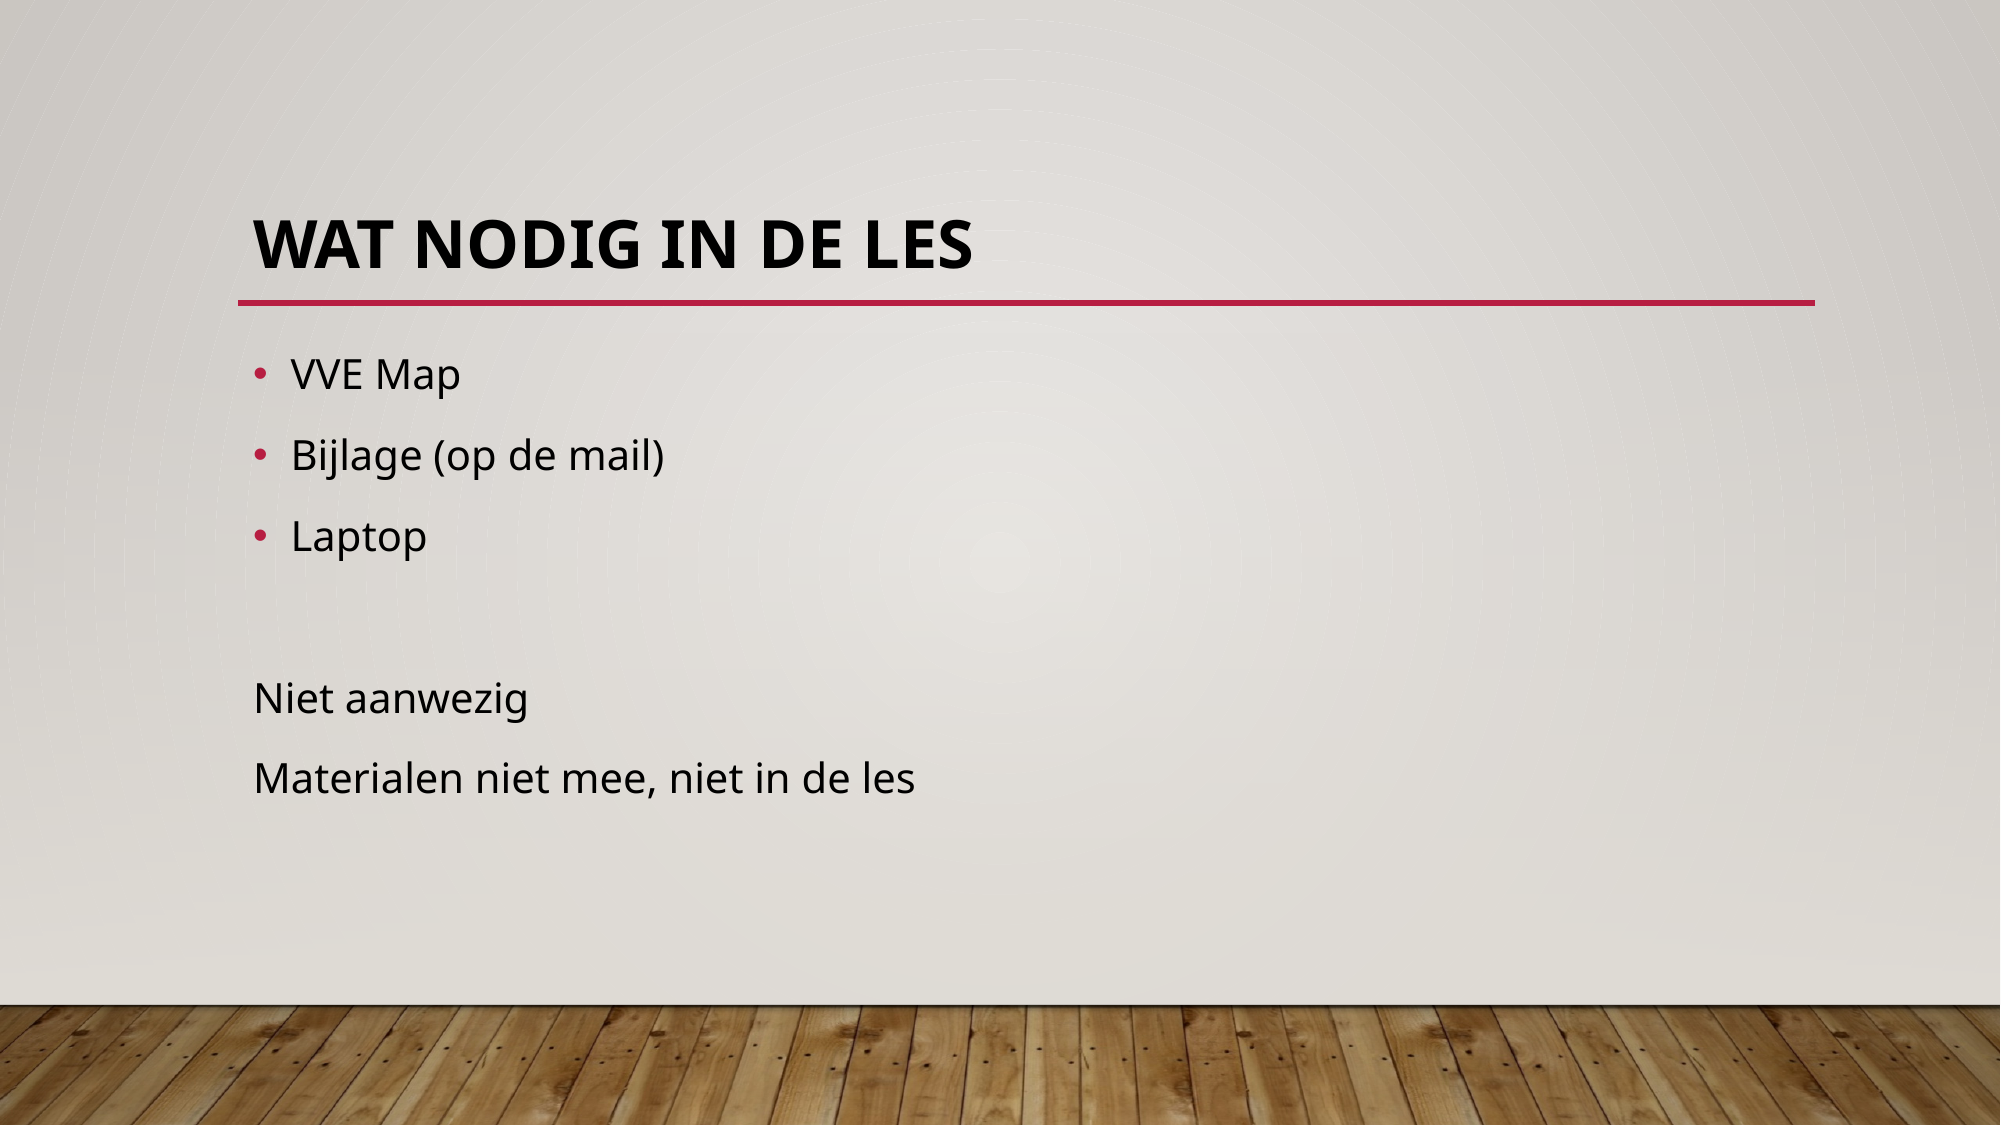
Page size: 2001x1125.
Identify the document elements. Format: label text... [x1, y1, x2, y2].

picture [0, 1005, 2000, 1125]
title Wat nodig in de les [238, 131, 1814, 305]
list VVE Map Bijlage (op de mail) Laptop Niet aanwezig Materialen niet mee, niet in de les [238, 330, 1814, 897]
